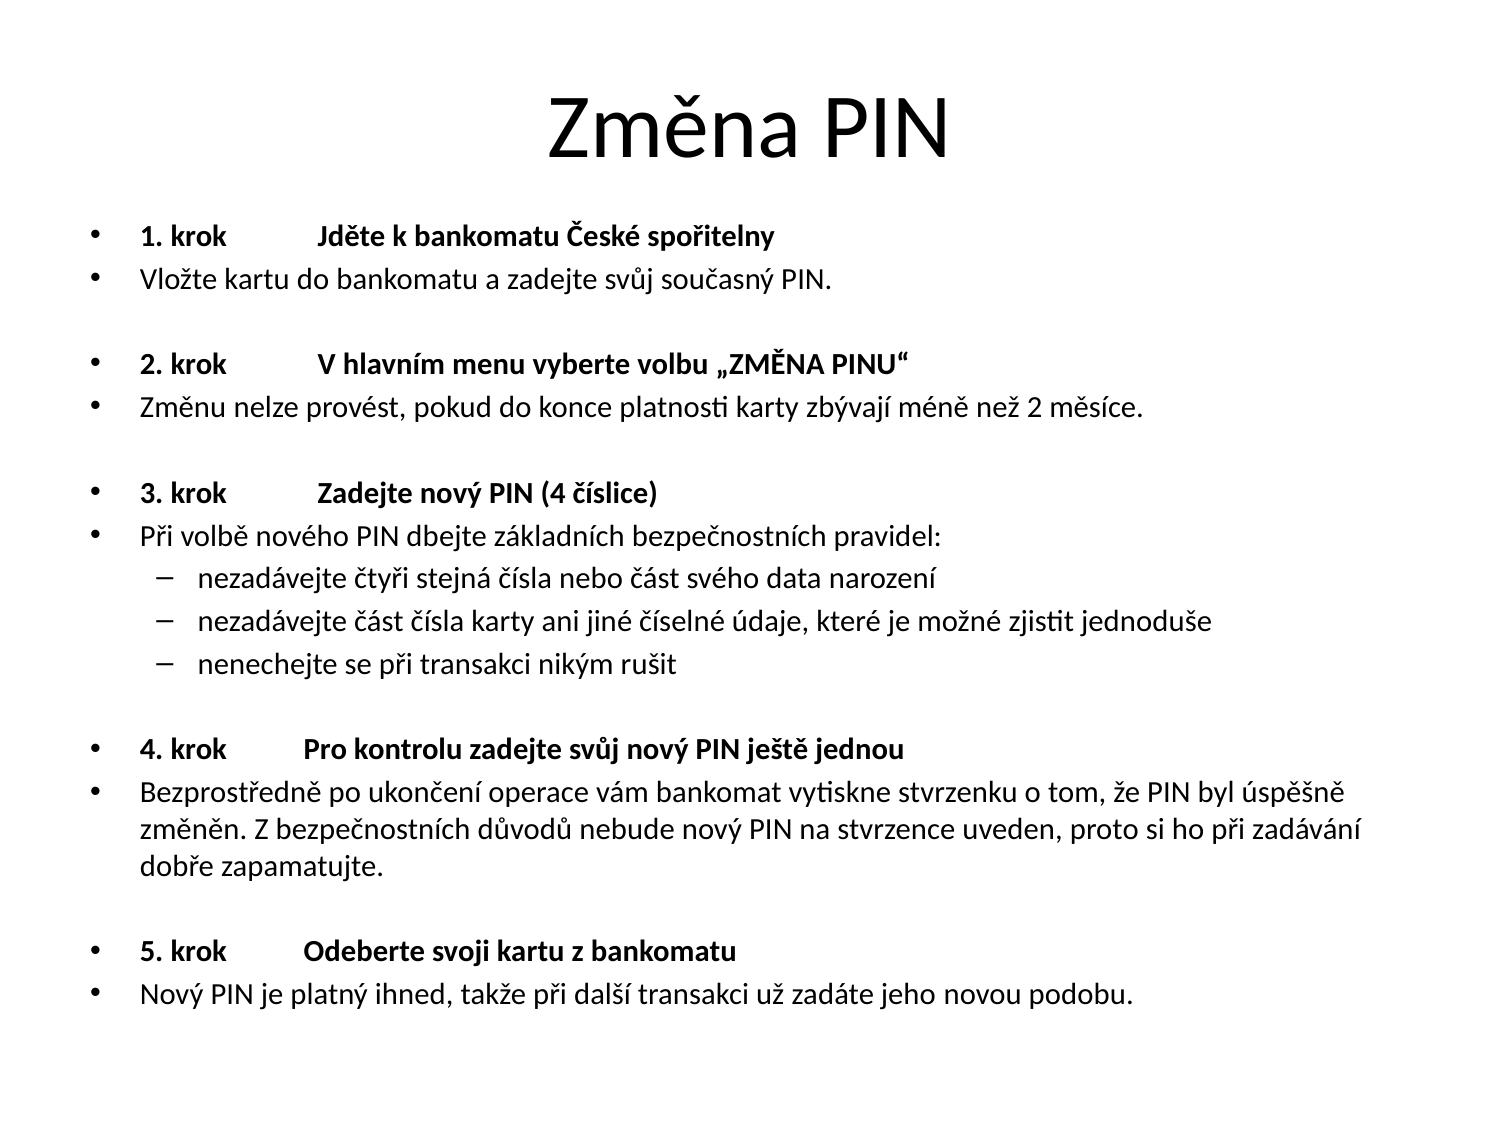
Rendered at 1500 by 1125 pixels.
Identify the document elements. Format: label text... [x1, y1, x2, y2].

list 1. krok Jděte k bankomatu České spořitelny Vložte kartu do bankomatu a zadejte svůj současný PIN. 2. krok V hlavním menu vyberte volbu „ZMĚNA PINU“ Změnu nelze provést, pokud do konce platnosti karty zbývají méně než 2 měsíce. 3. krok Zadejte nový PIN (4 číslice) Při volbě nového PIN dbejte základních bezpečnostních pravidel: nezadávejte čtyři stejná čísla nebo část svého data narození nezadávejte část čísla karty ani jiné číselné údaje, které je možné zjistit jednoduše nenechejte se při transakci nikým rušit 4. krok Pro kontrolu zadejte svůj nový PIN ještě jednou Bezprostředně po ukončení operace vám bankomat vytiskne stvrzenku o tom, že PIN byl úspěšně změněn. Z bezpečnostních důvodů nebude nový PIN na stvrzence uveden, proto si ho při zadávání dobře zapamatujte. 5. krok Odeberte svoji kartu z bankomatu Nový PIN je platný ihned, takže při další transakci už zadáte jeho novou podobu. [75, 208, 1425, 1024]
title Změna PIN [75, 45, 1425, 197]
